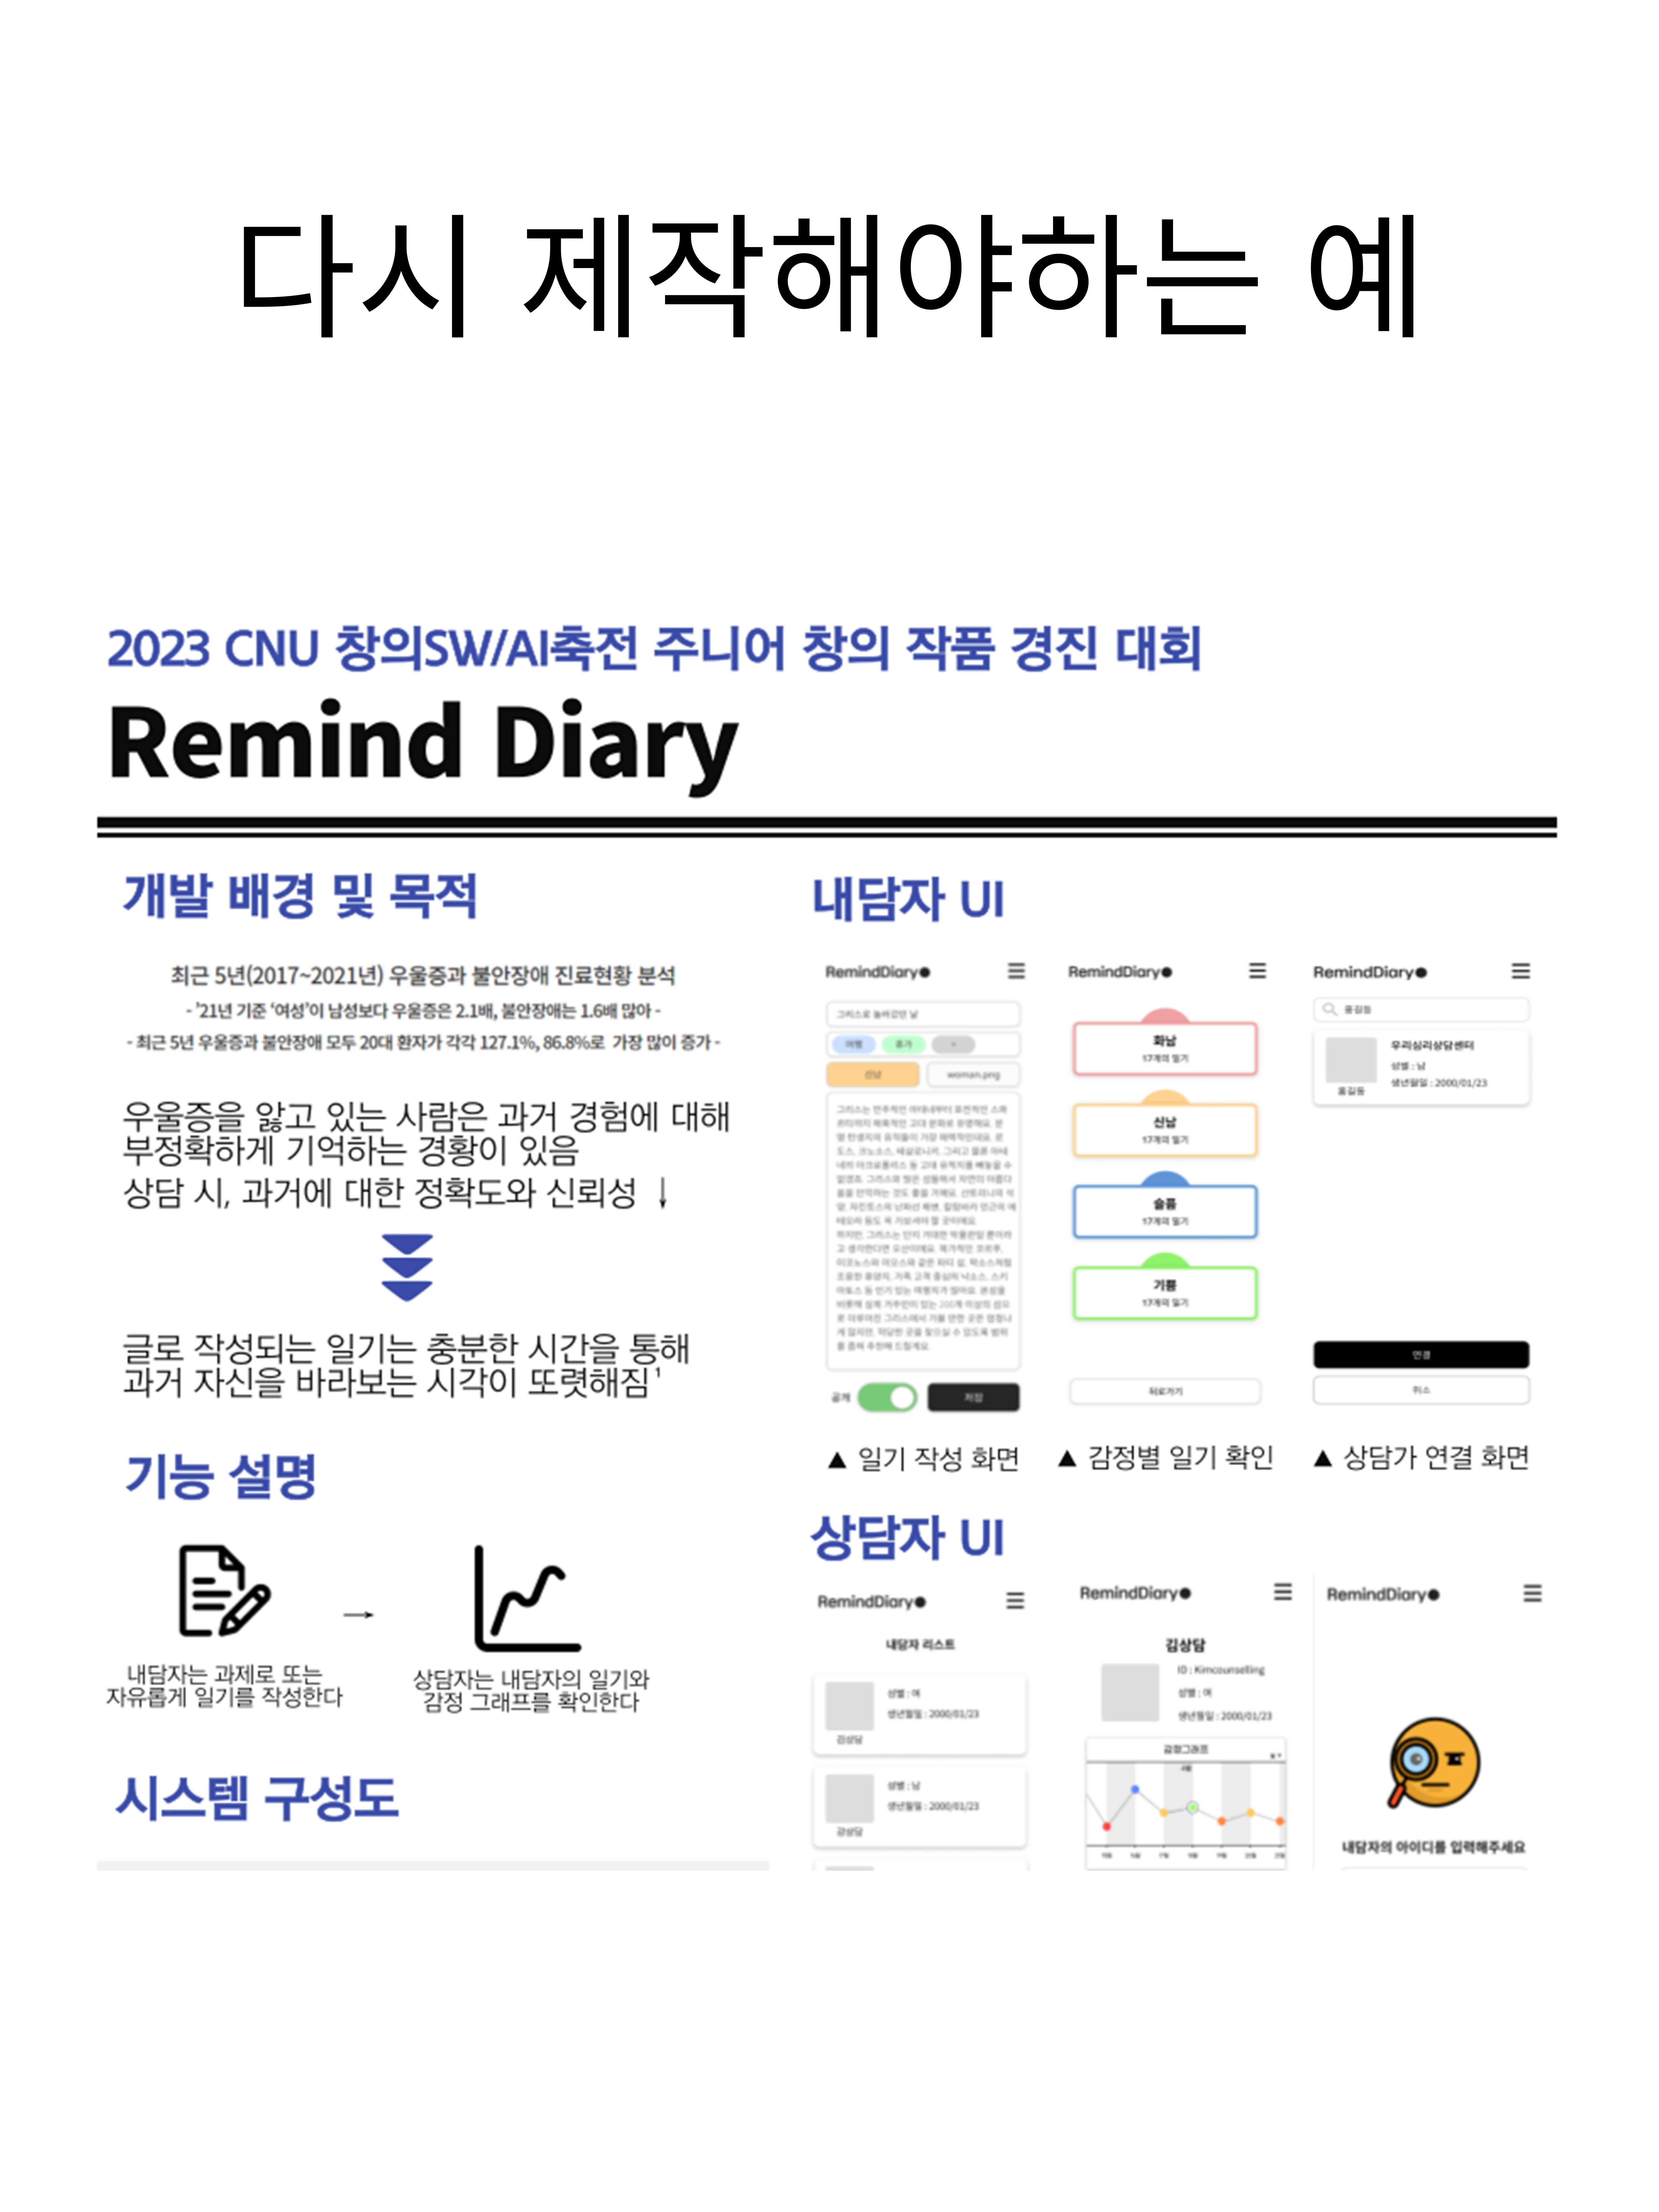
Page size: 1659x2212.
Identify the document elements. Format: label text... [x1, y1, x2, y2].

title 다시 제작해야하는 예 [83, 88, 1576, 458]
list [83, 621, 1576, 1871]
